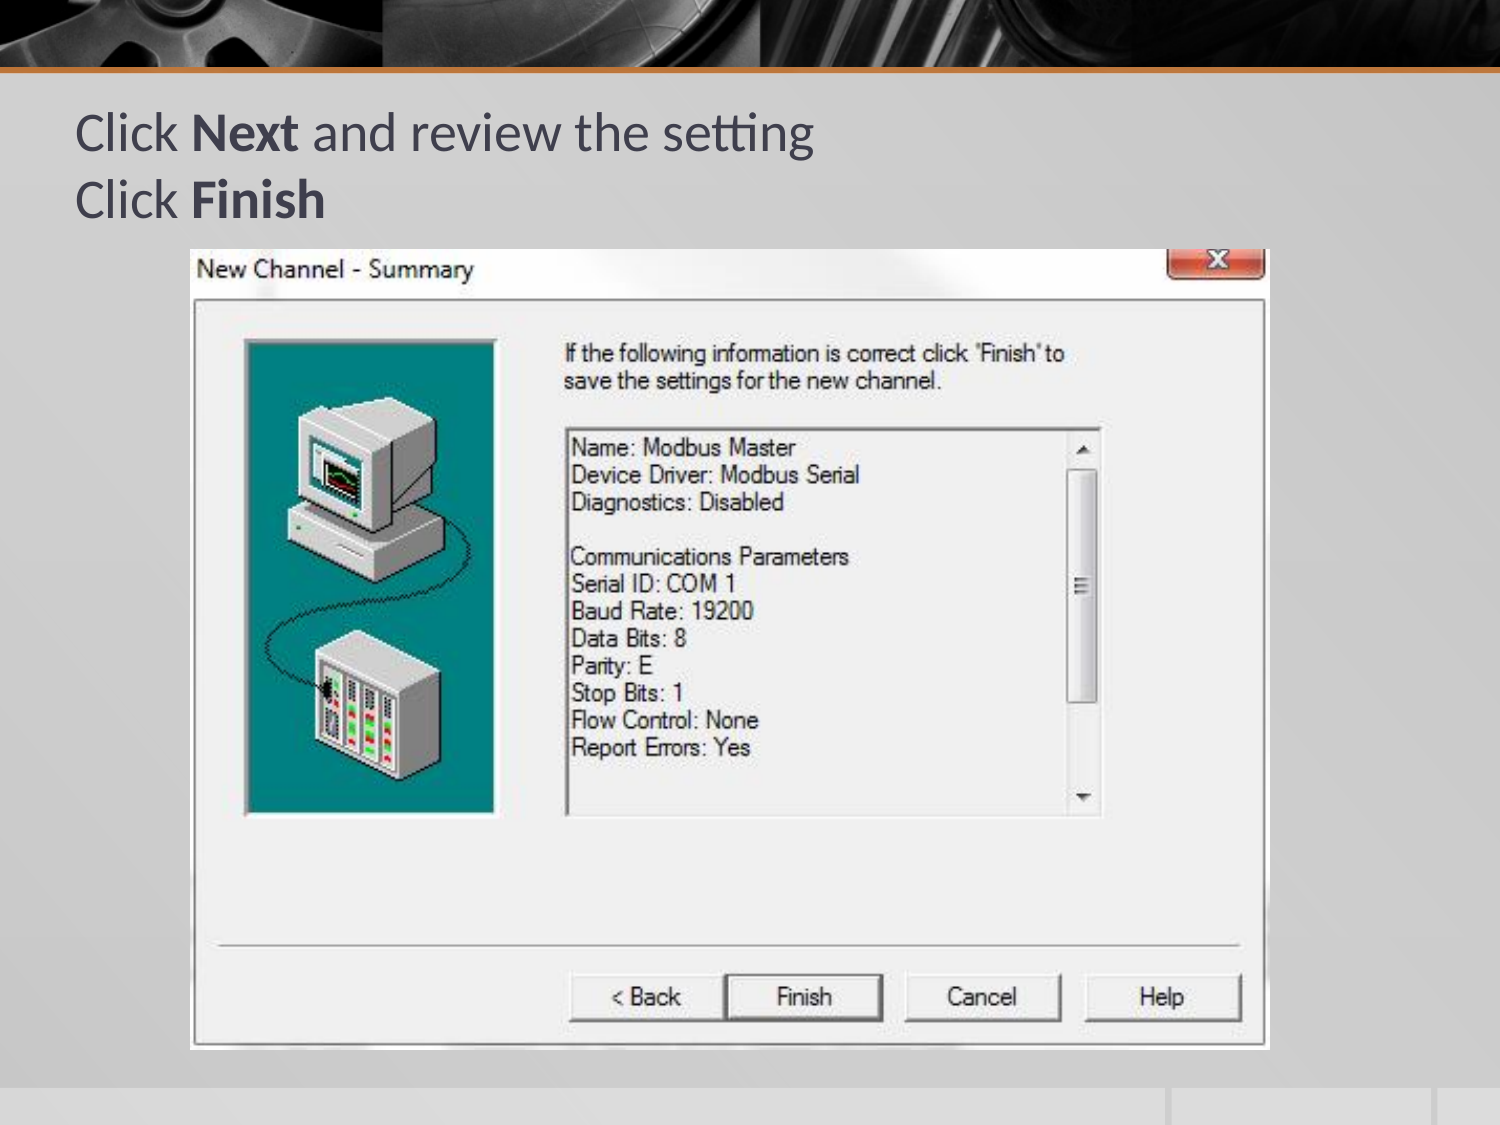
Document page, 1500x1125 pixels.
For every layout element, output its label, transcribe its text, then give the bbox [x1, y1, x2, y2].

title Click Next and review the setting Click Finish [75, 87, 1425, 238]
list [190, 249, 1270, 1051]
picture [0, 0, 1500, 67]
